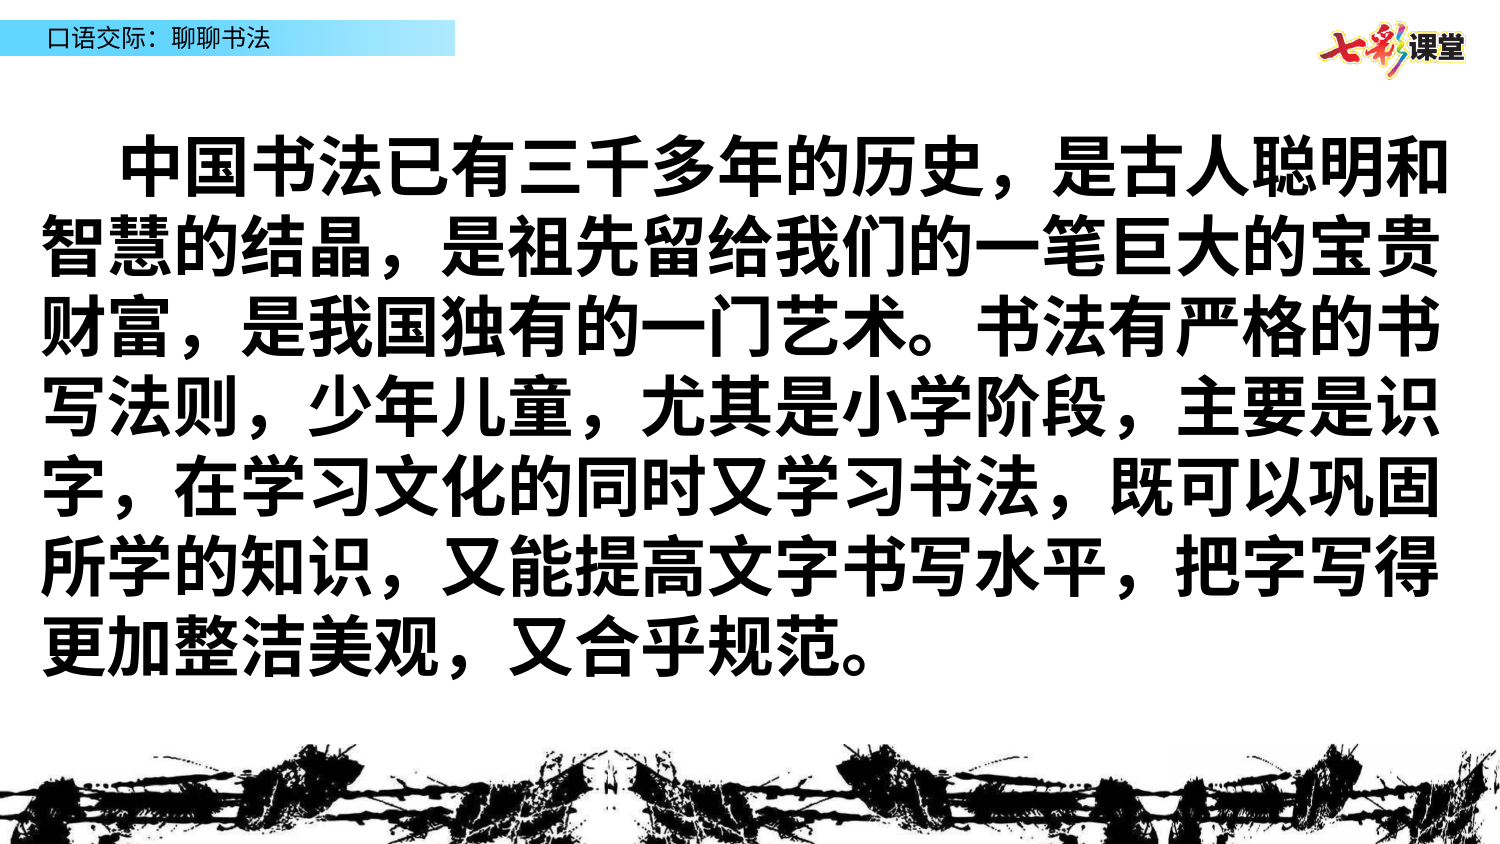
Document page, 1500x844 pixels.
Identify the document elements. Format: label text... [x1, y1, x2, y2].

picture [1316, 20, 1468, 80]
text_box 中国书法已有三千多年的历史，是古人聪明和智慧的结晶，是祖先留给我们的一笔巨大的宝贵财富，是我国独有的一门艺术。书法有严格的书写法则，少年儿童，尤其是小学阶段，主要是识字，在学习文化的同时又学习书法，既可以巩固所学的知识，又能提高文字书写水平，把字写得更加整洁美观，又合乎规范。 [25, 117, 1475, 692]
picture [0, 744, 1162, 844]
picture [1163, 744, 1500, 844]
